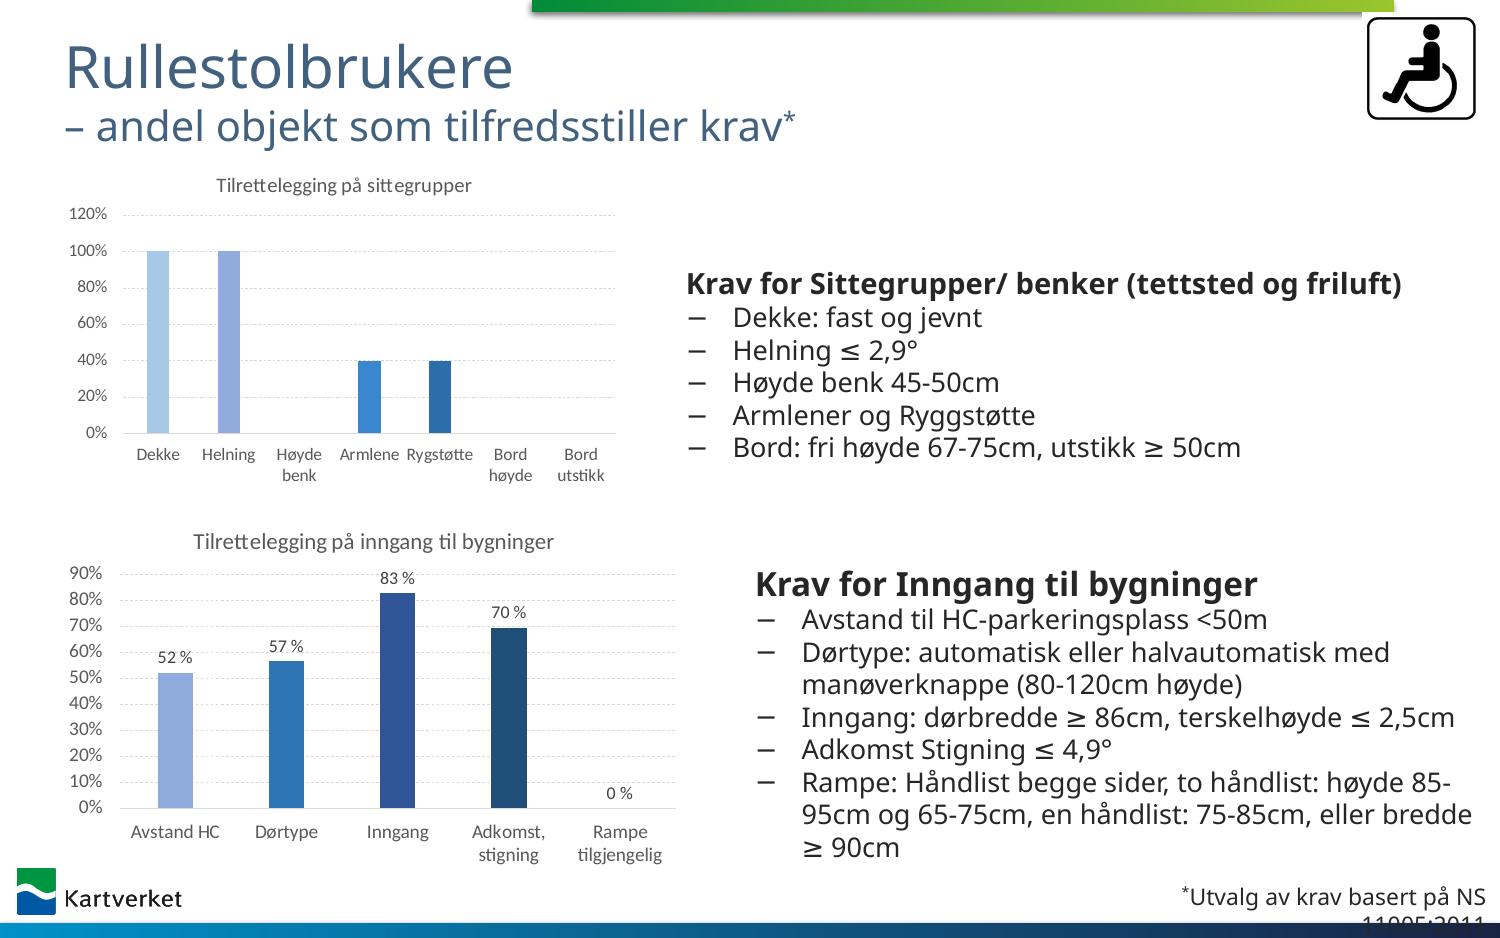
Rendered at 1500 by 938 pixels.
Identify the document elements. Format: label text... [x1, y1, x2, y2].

picture [1362, 12, 1481, 126]
picture [62, 520, 687, 874]
text_box *Utvalg av krav basert på NS 11005:2011 [1068, 873, 1500, 938]
text_box Krav for Inngang til bygninger Avstand til HC-parkeringsplass <50m Dørtype: automatisk eller halvautomatisk med manøverknappe (80-120cm høyde) Inngang: dørbredde ≥ 86cm, terskelhøyde ≤ 2,5cm Adkomst Stigning ≤ 4,9° Rampe: Håndlist begge sider, to håndlist: høyde 85-95cm og 65-75cm, en håndlist: 75-85cm, eller bredde ≥ 90cm [740, 555, 1491, 870]
text_box Rullestolbrukere – andel objekt som tilfredsstiller krav* [49, 25, 1431, 158]
text_box Krav for Sittegrupper/ benker (tettsted og friluft) Dekke: fast og jevnt Helning ≤ 2,9° Høyde benk 45-50cm Armlener og Ryggstøtte Bord: fri høyde 67-75cm, utstikk ≥ 50cm [670, 258, 1418, 471]
picture [62, 166, 626, 492]
